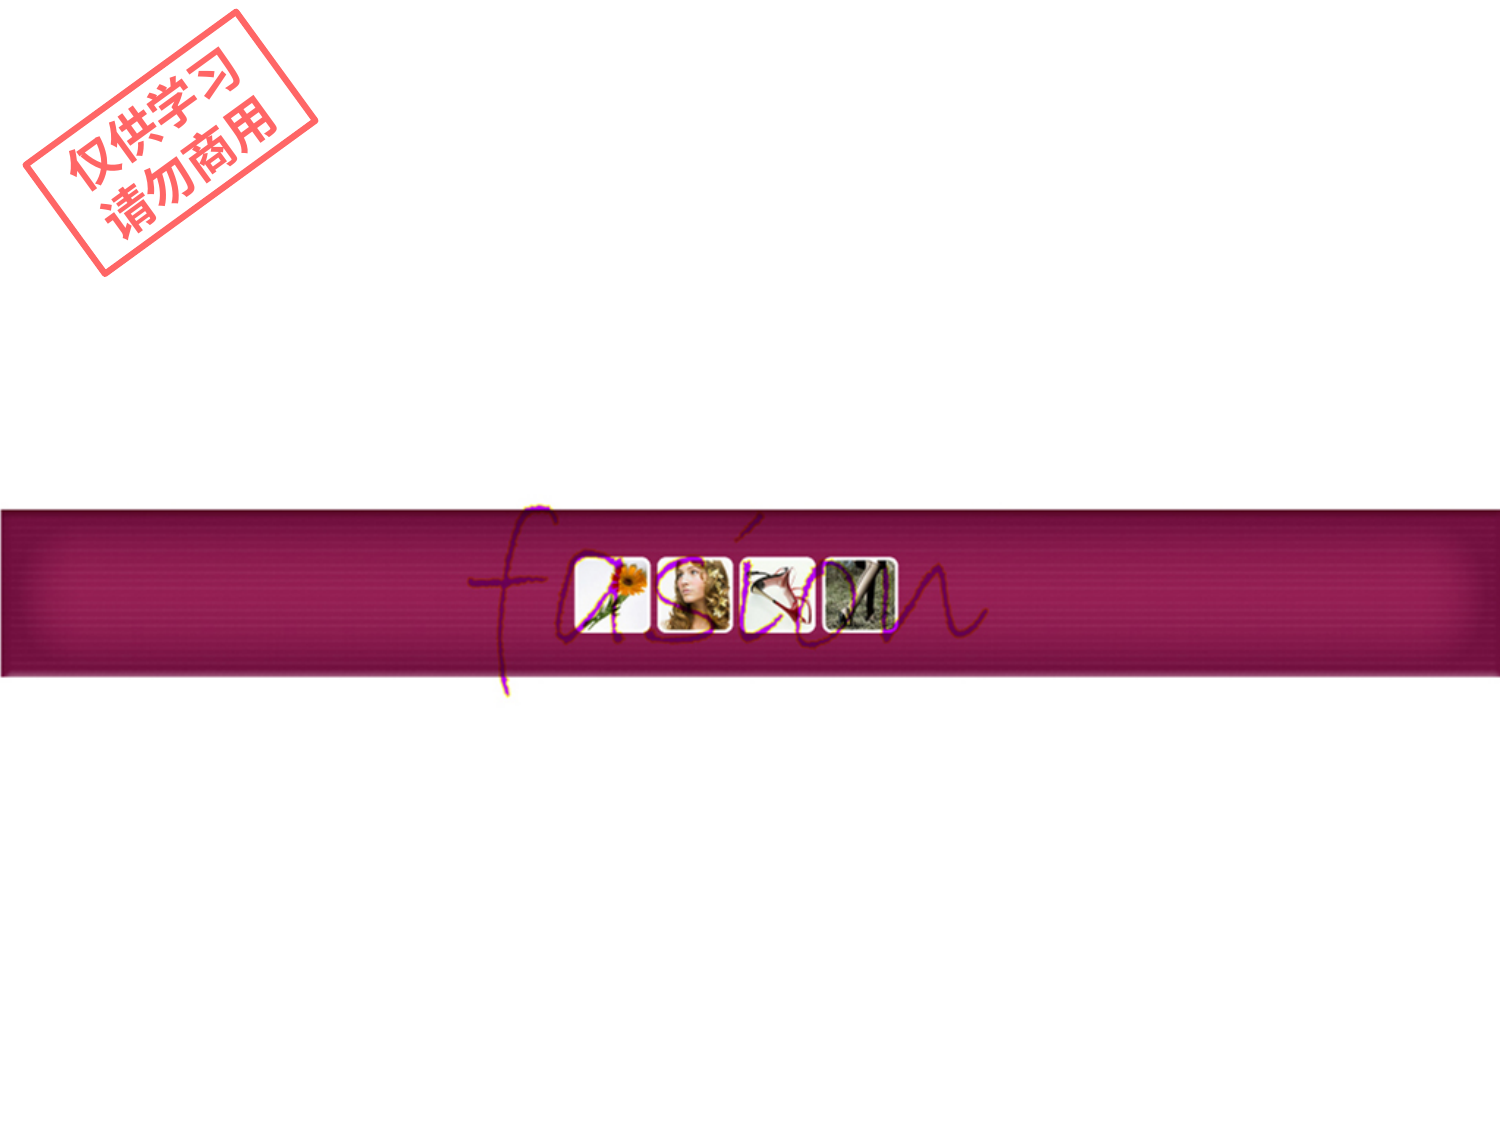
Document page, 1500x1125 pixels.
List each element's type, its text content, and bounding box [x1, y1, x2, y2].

text_box 仅供学习 请勿商用 [25, 11, 316, 274]
picture [0, 0, 1500, 1125]
